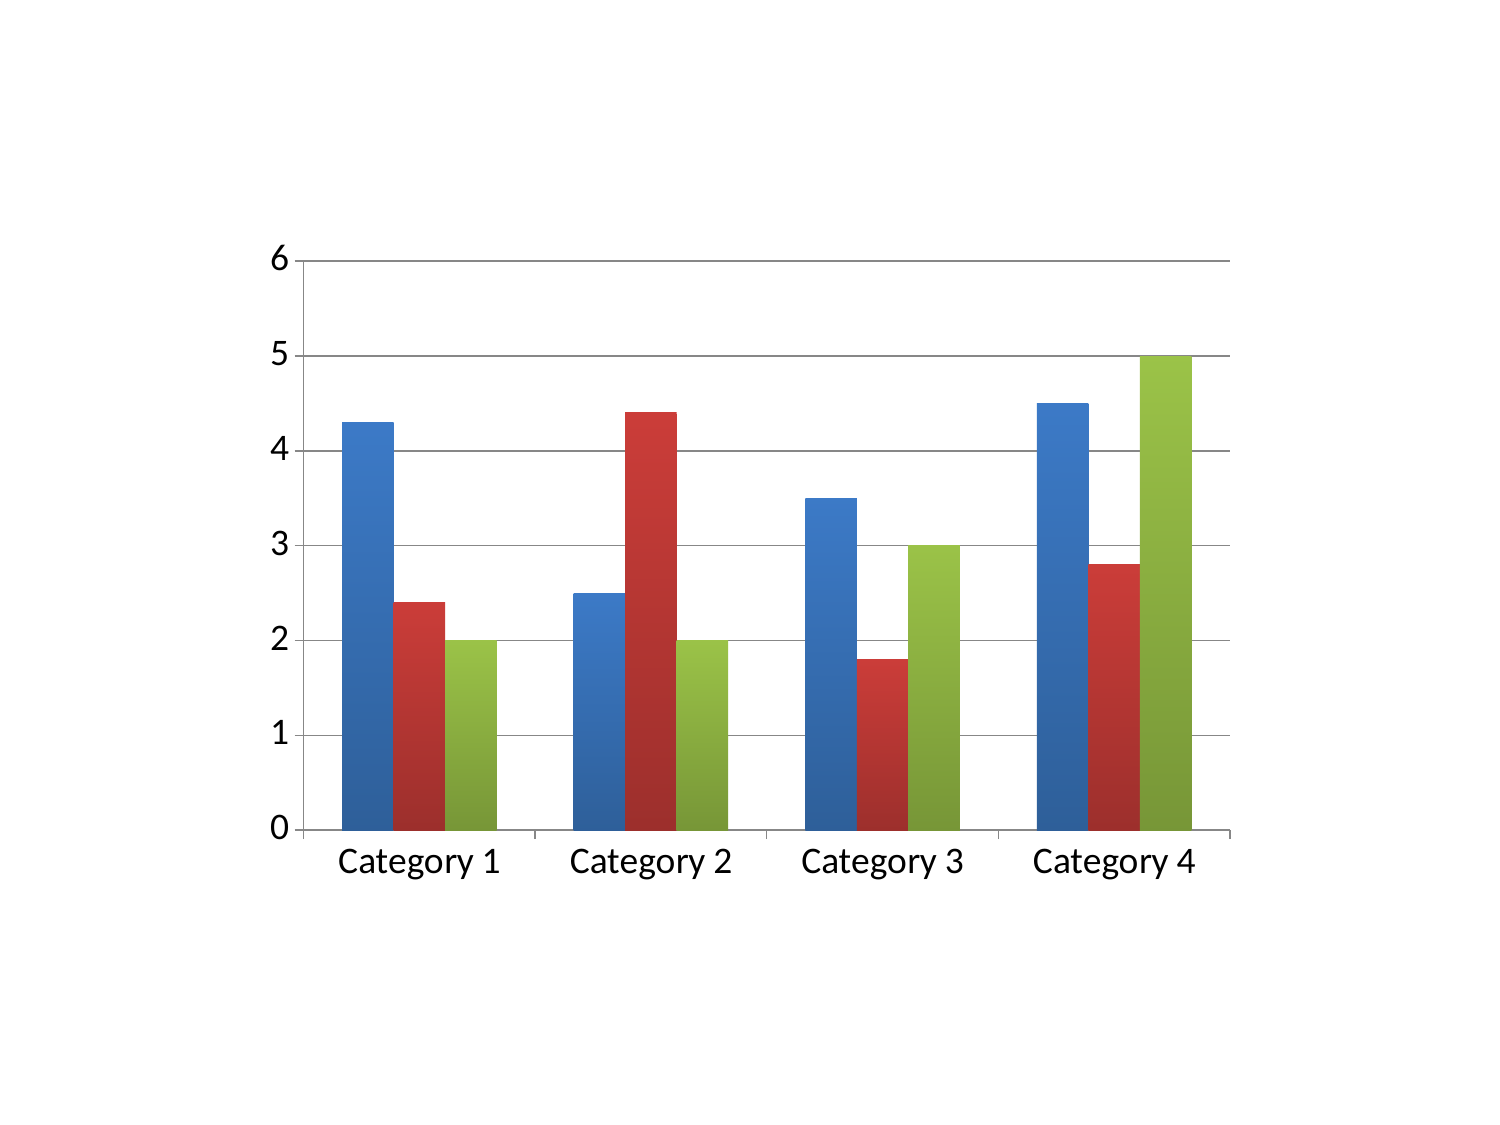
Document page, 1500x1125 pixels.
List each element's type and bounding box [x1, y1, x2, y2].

chart [249, 228, 1251, 897]
